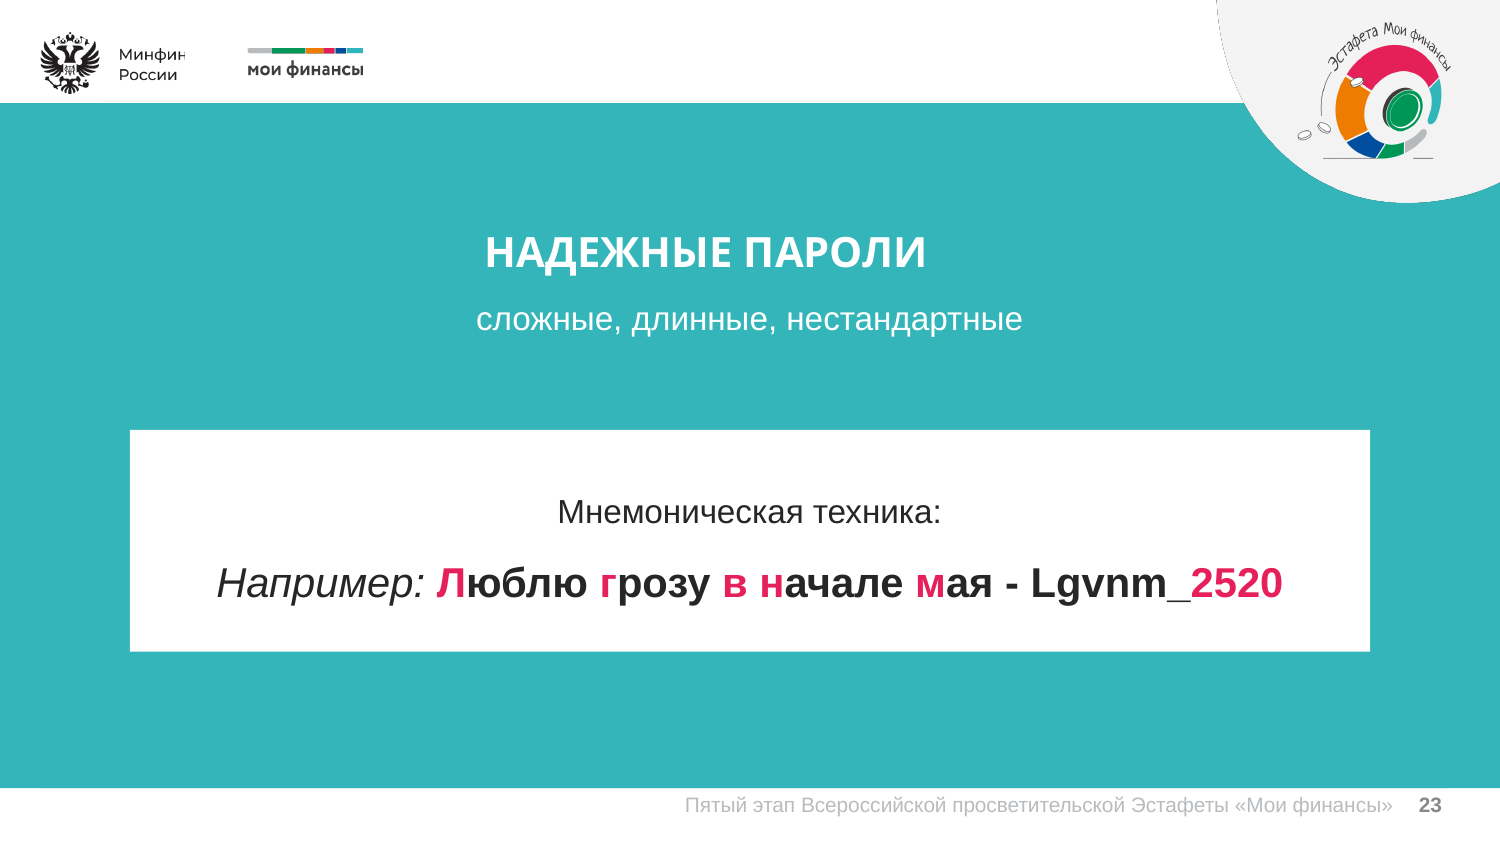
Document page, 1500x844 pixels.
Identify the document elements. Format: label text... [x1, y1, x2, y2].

text_box [129, 429, 1371, 470]
text_box сложные, длинные, нестандартные [80, 277, 1420, 349]
text_box Мнемоническая техника: Например: Люблю грозу в начале мая - Lgvnm_2520 [80, 470, 1420, 595]
title НАДЕЖНЫЕ ПАРОЛИ [484, 225, 1016, 277]
slide_number 23 [1396, 781, 1458, 828]
picture [1216, 0, 1500, 203]
text_box [129, 595, 1371, 652]
